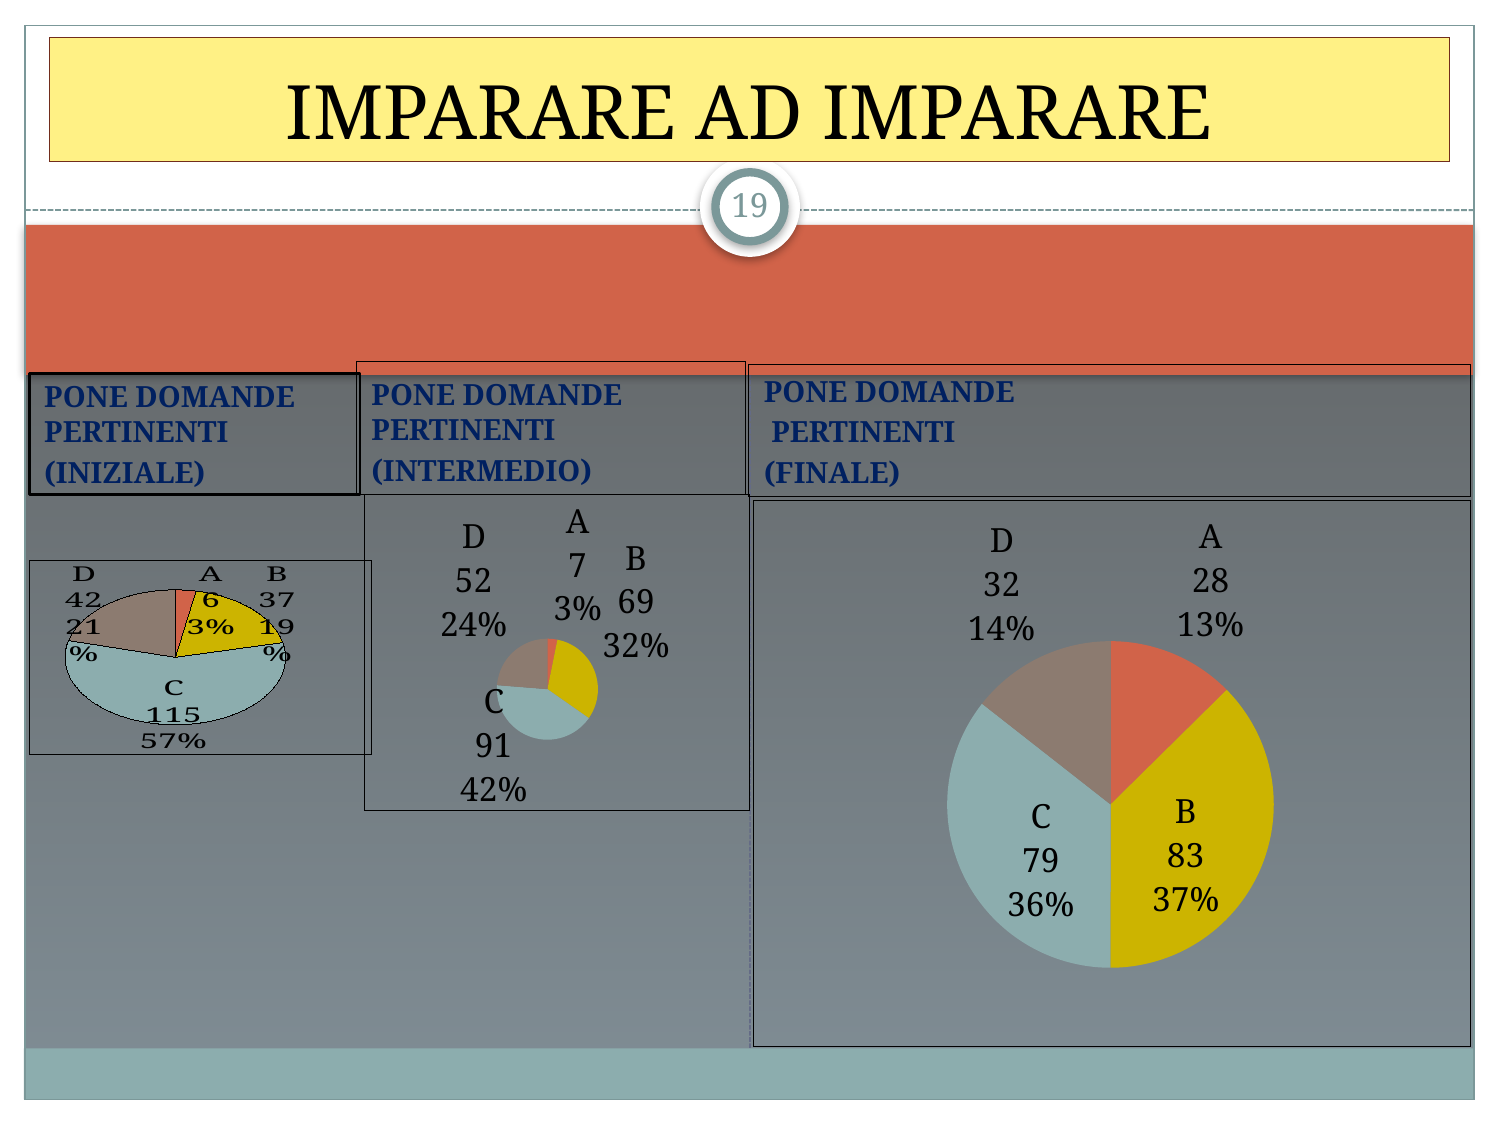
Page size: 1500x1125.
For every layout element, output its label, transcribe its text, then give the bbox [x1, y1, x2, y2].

chart [29, 492, 751, 811]
text_box PONE DOMANDE PERTINENTI (FINALE) [748, 364, 1471, 497]
list PONE DOMANDE PERTINENTI (INIZIALE) [28, 372, 356, 491]
title IMPARARE AD IMPARARE [49, 37, 1450, 162]
text_box PONE DOMANDE PERTINENTI (INTERMEDIO) [356, 361, 746, 492]
chart [753, 499, 1471, 1047]
slide_number 19 [712, 171, 788, 244]
